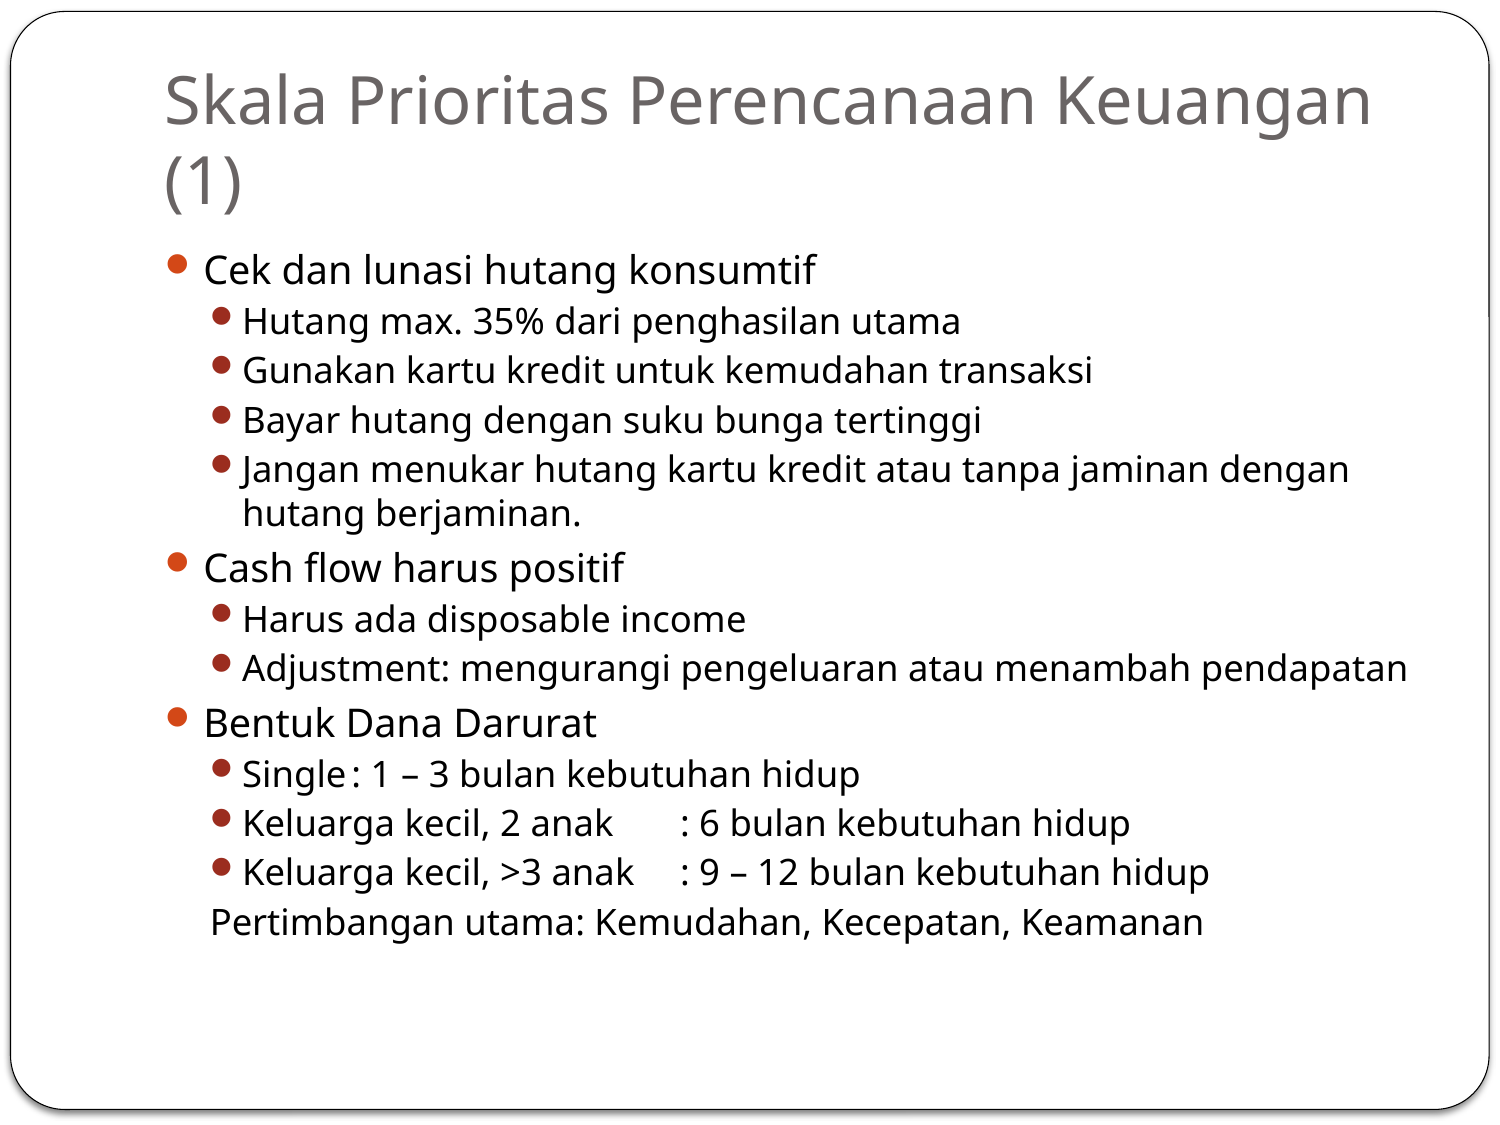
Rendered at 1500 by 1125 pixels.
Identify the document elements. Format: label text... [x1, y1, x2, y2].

list Cek dan lunasi hutang konsumtif Hutang max. 35% dari penghasilan utama Gunakan kartu kredit untuk kemudahan transaksi Bayar hutang dengan suku bunga tertinggi Jangan menukar hutang kartu kredit atau tanpa jaminan dengan hutang berjaminan. Cash flow harus positif Harus ada disposable income Adjustment: mengurangi pengeluaran atau menambah pendapatan Bentuk Dana Darurat Single : 1 – 3 bulan kebutuhan hidup Keluarga kecil, 2 anak : 6 bulan kebutuhan hidup Keluarga kecil, >3 anak : 9 – 12 bulan kebutuhan hidup Pertimbangan utama: Kemudahan, Kecepatan, Keamanan [150, 237, 1425, 988]
title Skala Prioritas Perencanaan Keuangan (1) [150, 45, 1425, 233]
